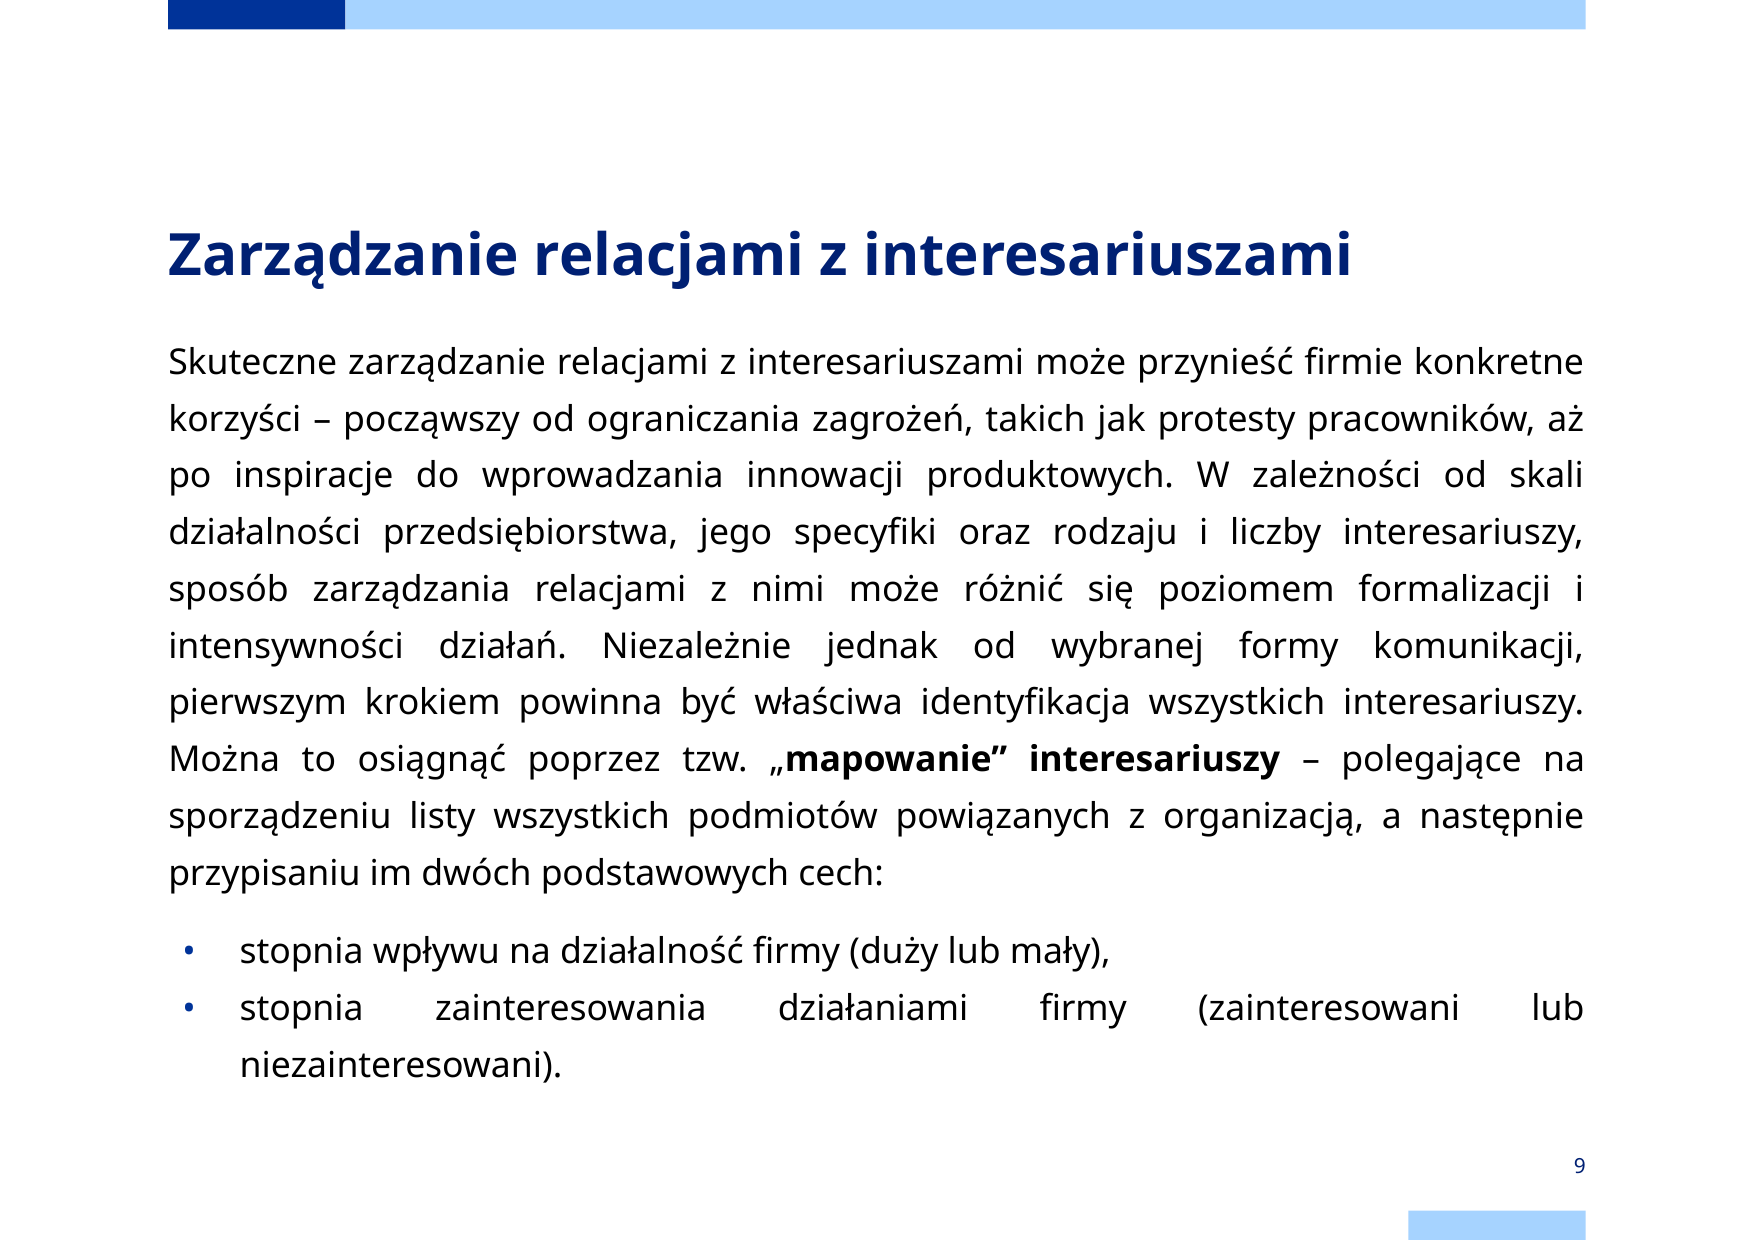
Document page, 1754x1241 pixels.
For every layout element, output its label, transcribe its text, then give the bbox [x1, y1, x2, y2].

title Zarządzanie relacjami z interesariuszami [168, 147, 1586, 324]
list Skuteczne zarządzanie relacjami z interesariuszami może przynieść firmie konkretne korzyści – począwszy od ograniczania zagrożeń, takich jak protesty pracowników, aż po inspiracje do wprowadzania innowacji produktowych. W zależności od skali działalności przedsiębiorstwa, jego specyfiki oraz rodzaju i liczby interesariuszy, sposób zarządzania relacjami z nimi może różnić się poziomem formalizacji i intensywności działań. Niezależnie jednak od wybranej formy komunikacji, pierwszym krokiem powinna być właściwa identyfikacja wszystkich interesariuszy. Można to osiągnąć poprzez tzw. „mapowanie” interesariuszy – polegające na sporządzeniu listy wszystkich podmiotów powiązanych z organizacją, a następnie przypisaniu im dwóch podstawowych cech: stopnia wpływu na działalność firmy (duży lub mały), stopnia zainteresowania działaniami firmy (zainteresowani lub niezainteresowani). [168, 324, 1586, 1093]
slide_number ‹#› [1408, 1151, 1586, 1182]
